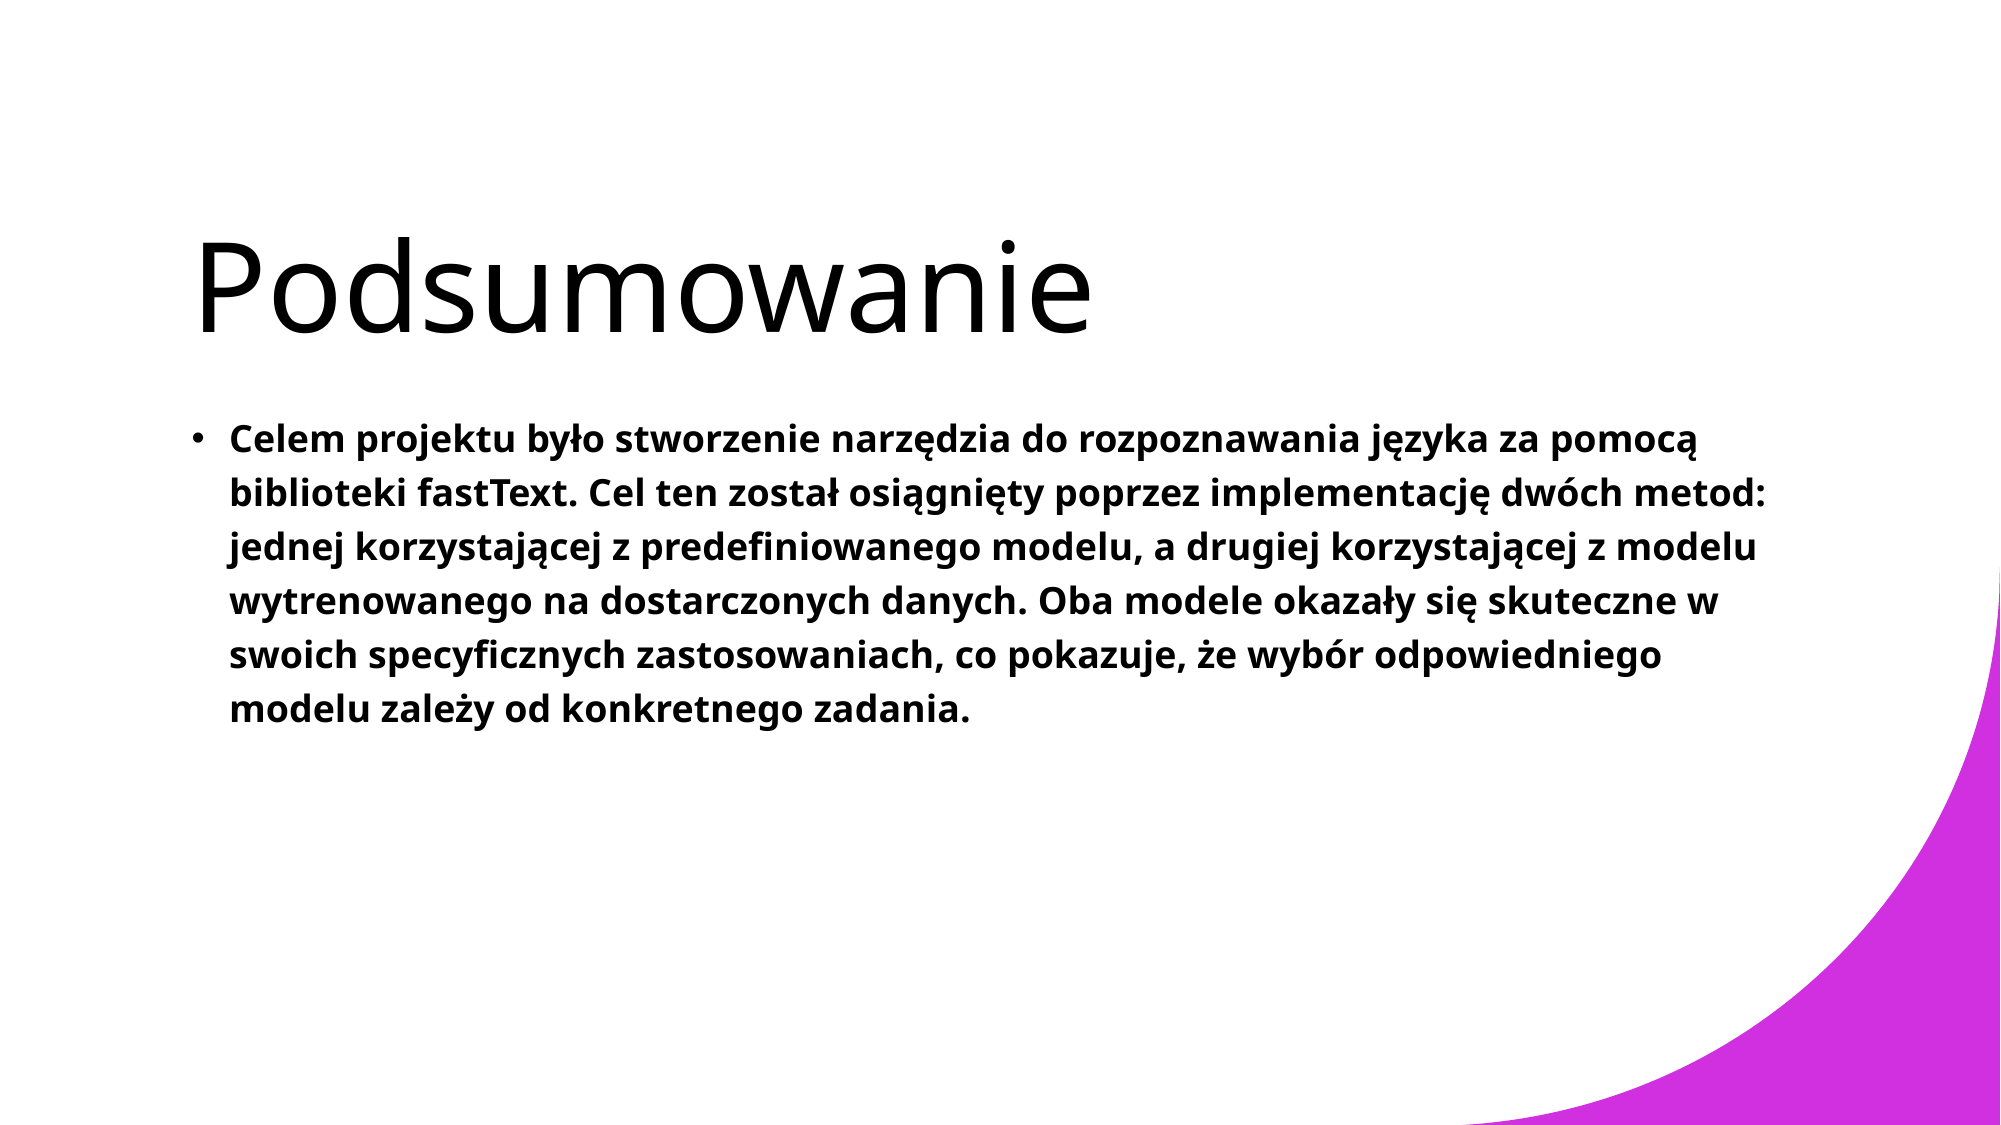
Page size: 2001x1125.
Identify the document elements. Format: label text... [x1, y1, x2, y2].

list Celem projektu było stworzenie narzędzia do rozpoznawania języka za pomocą biblioteki fastText. Cel ten został osiągnięty poprzez implementację dwóch metod: jednej korzystającej z predefiniowanego modelu, a drugiej korzystającej z modelu wytrenowanego na dostarczonych danych. Oba modele okazały się skuteczne w swoich specyficznych zastosowaniach, co pokazuje, że wybór odpowiedniego modelu zależy od konkretnego zadania. [176, 398, 1809, 975]
title Podsumowanie [176, 118, 1809, 366]
